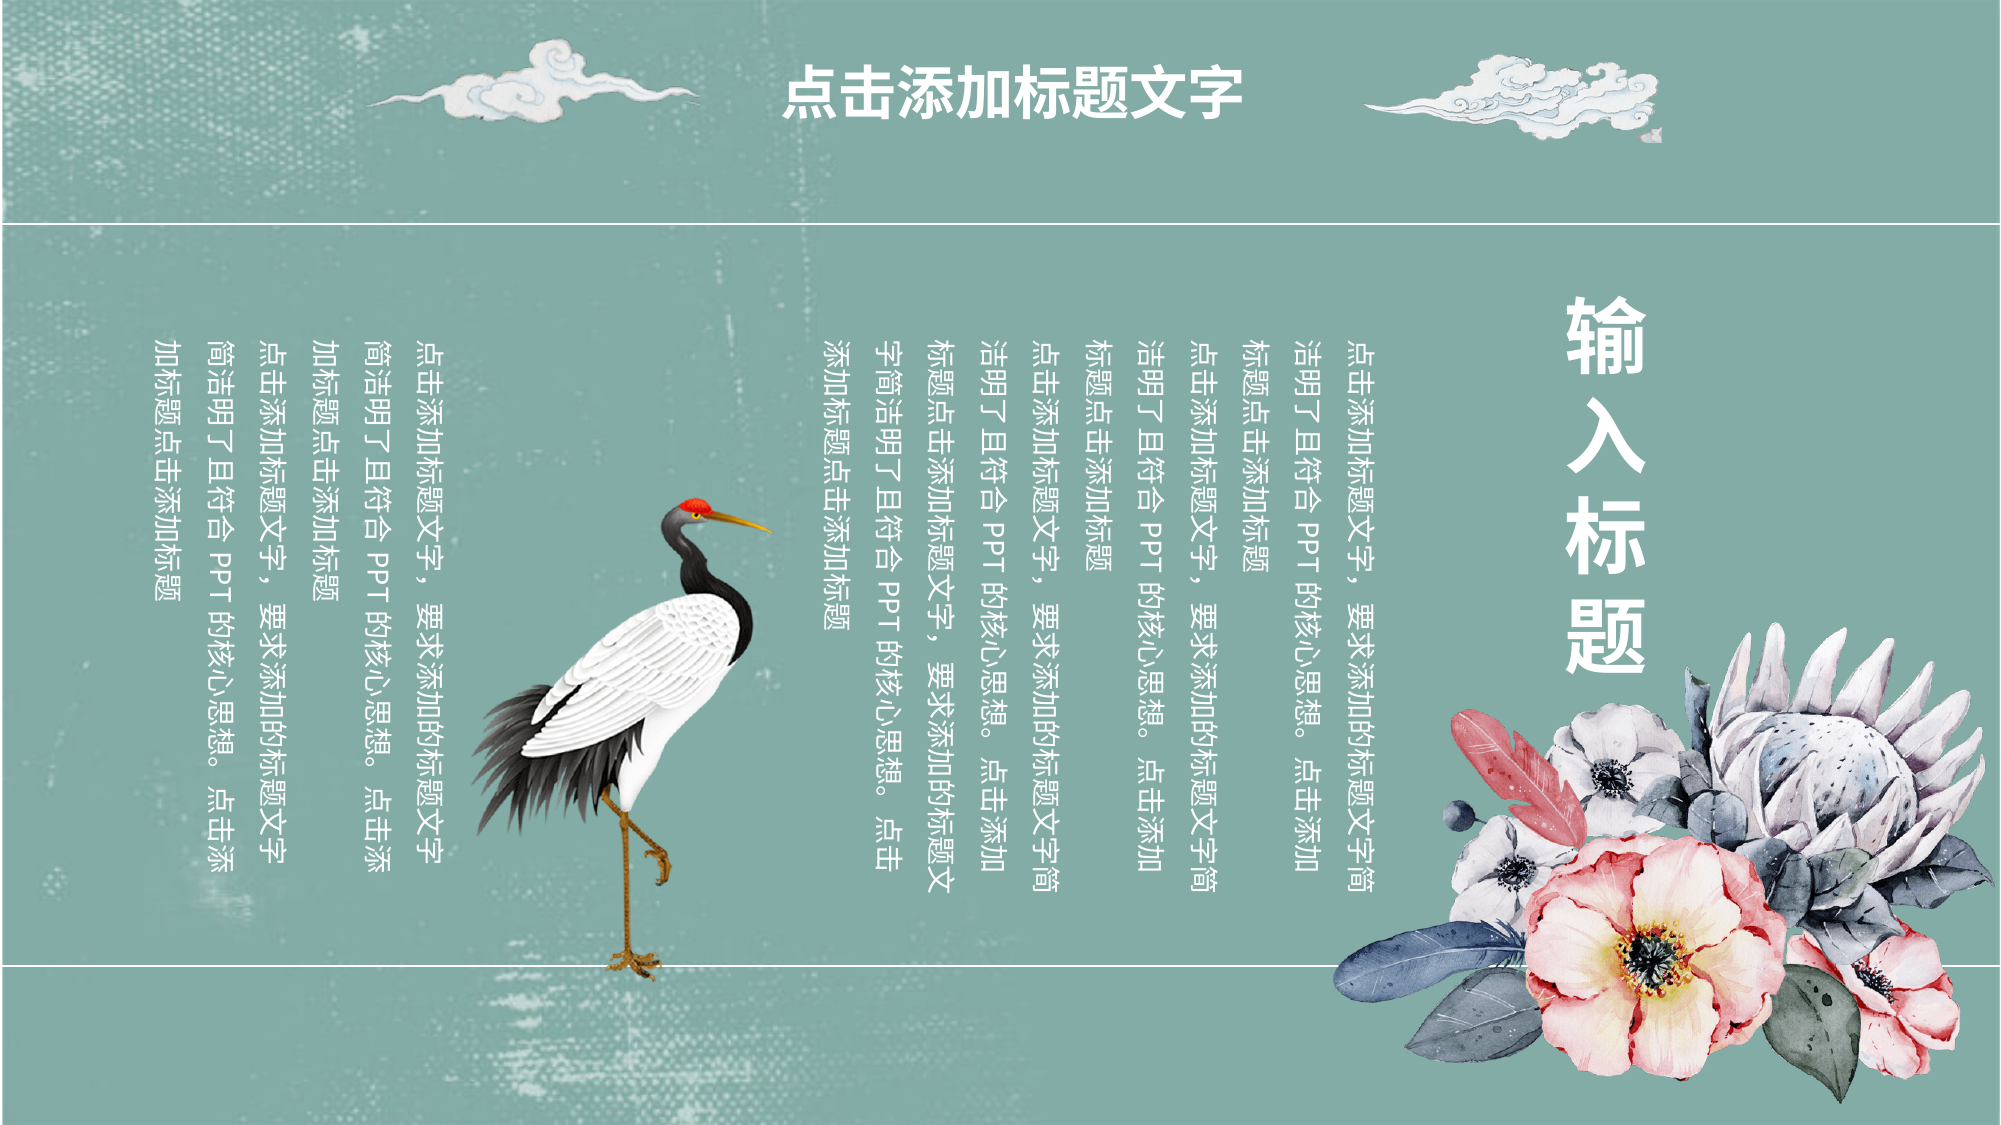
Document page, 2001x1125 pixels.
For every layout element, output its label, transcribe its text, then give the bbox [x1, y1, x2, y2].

text_box [0, 223, 2000, 967]
picture [2, 0, 2001, 1125]
text_box 点击添加标题文字，要求添加的标题文字简洁明了且符合PPT的核心思想。点击添加标题点击添加标题 点击添加标题文字，要求添加的标题文字简洁明了且符合PPT的核心思想。点击添加标题点击添加标题 点击添加标题文字，要求添加的标题文字简洁明了且符合PPT的核心思想。点击添加标题点击添加标题文字，要求添加的标题文字简洁明了且符合PPT的核心思想。点击添加标题点击添加标题 [738, 324, 1405, 911]
text_box 点击添加标题文字 [700, 49, 1326, 134]
text_box 点击添加标题文字，要求添加的标题文字简洁明了且符合PPT的核心思想。点击添加标题点击添加标题 点击添加标题文字，要求添加的标题文字简洁明了且符合PPT的核心思想。点击添加标题点击添加标题 [125, 324, 474, 906]
